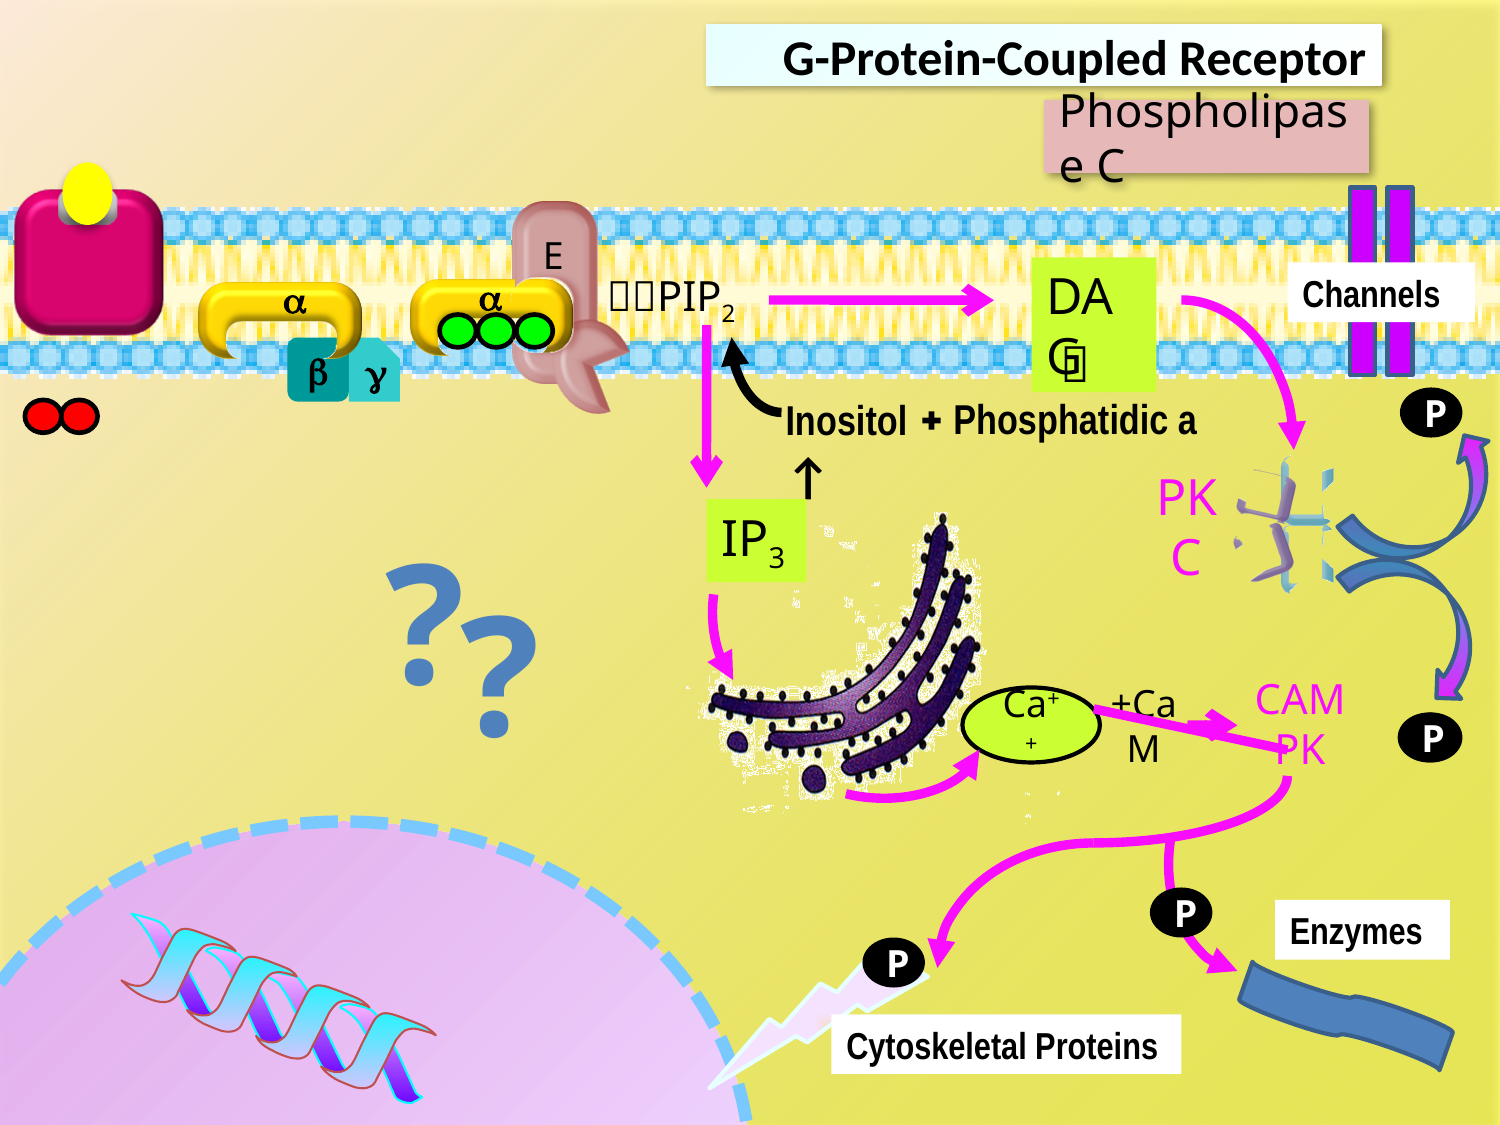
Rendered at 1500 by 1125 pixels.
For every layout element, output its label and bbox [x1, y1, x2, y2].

text_box [407, 265, 501, 361]
picture [1220, 424, 1370, 626]
text_box [899, 708, 1288, 1094]
text_box [0, 0, 1500, 174]
picture [505, 199, 632, 417]
text_box [196, 267, 364, 363]
text_box [0, 453, 1500, 1125]
text_box [287, 337, 401, 402]
text_box [24, 399, 98, 433]
picture [662, 512, 1088, 838]
text_box [0, 174, 1500, 447]
picture [12, 187, 167, 338]
